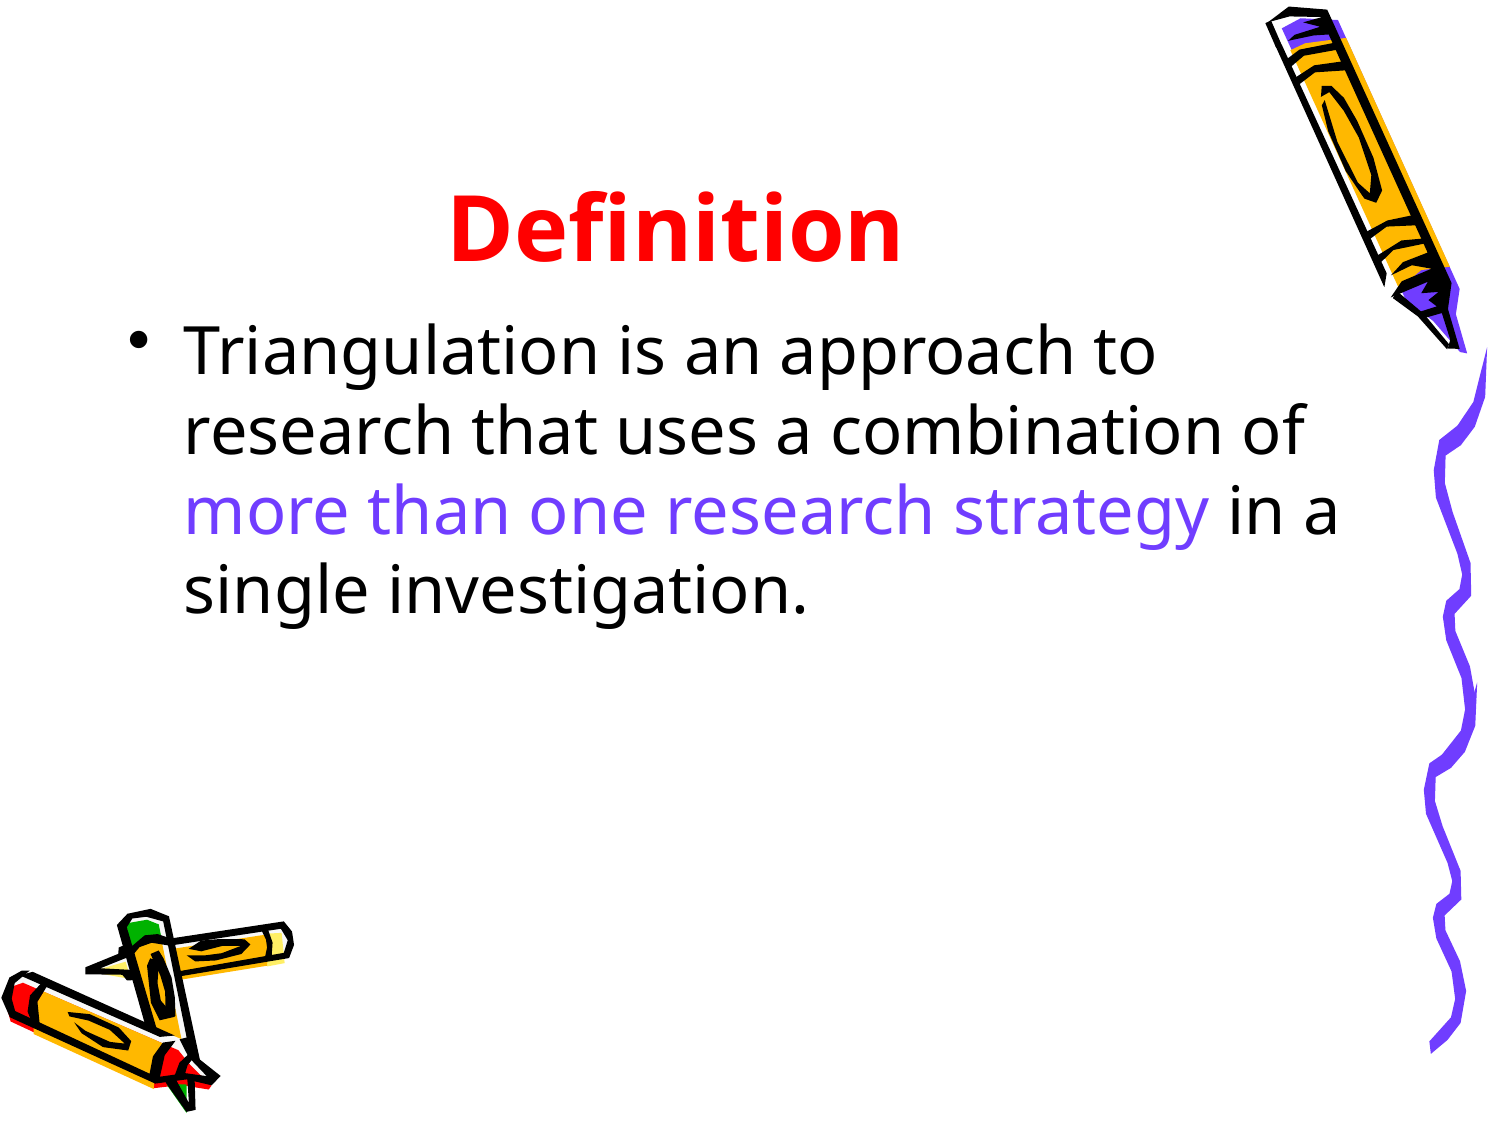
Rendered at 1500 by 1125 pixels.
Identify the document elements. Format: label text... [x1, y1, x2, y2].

list Triangulation is an approach to research that uses a combination of more than one research strategy in a single investigation. [112, 299, 1376, 901]
title Definition [112, 24, 1240, 288]
